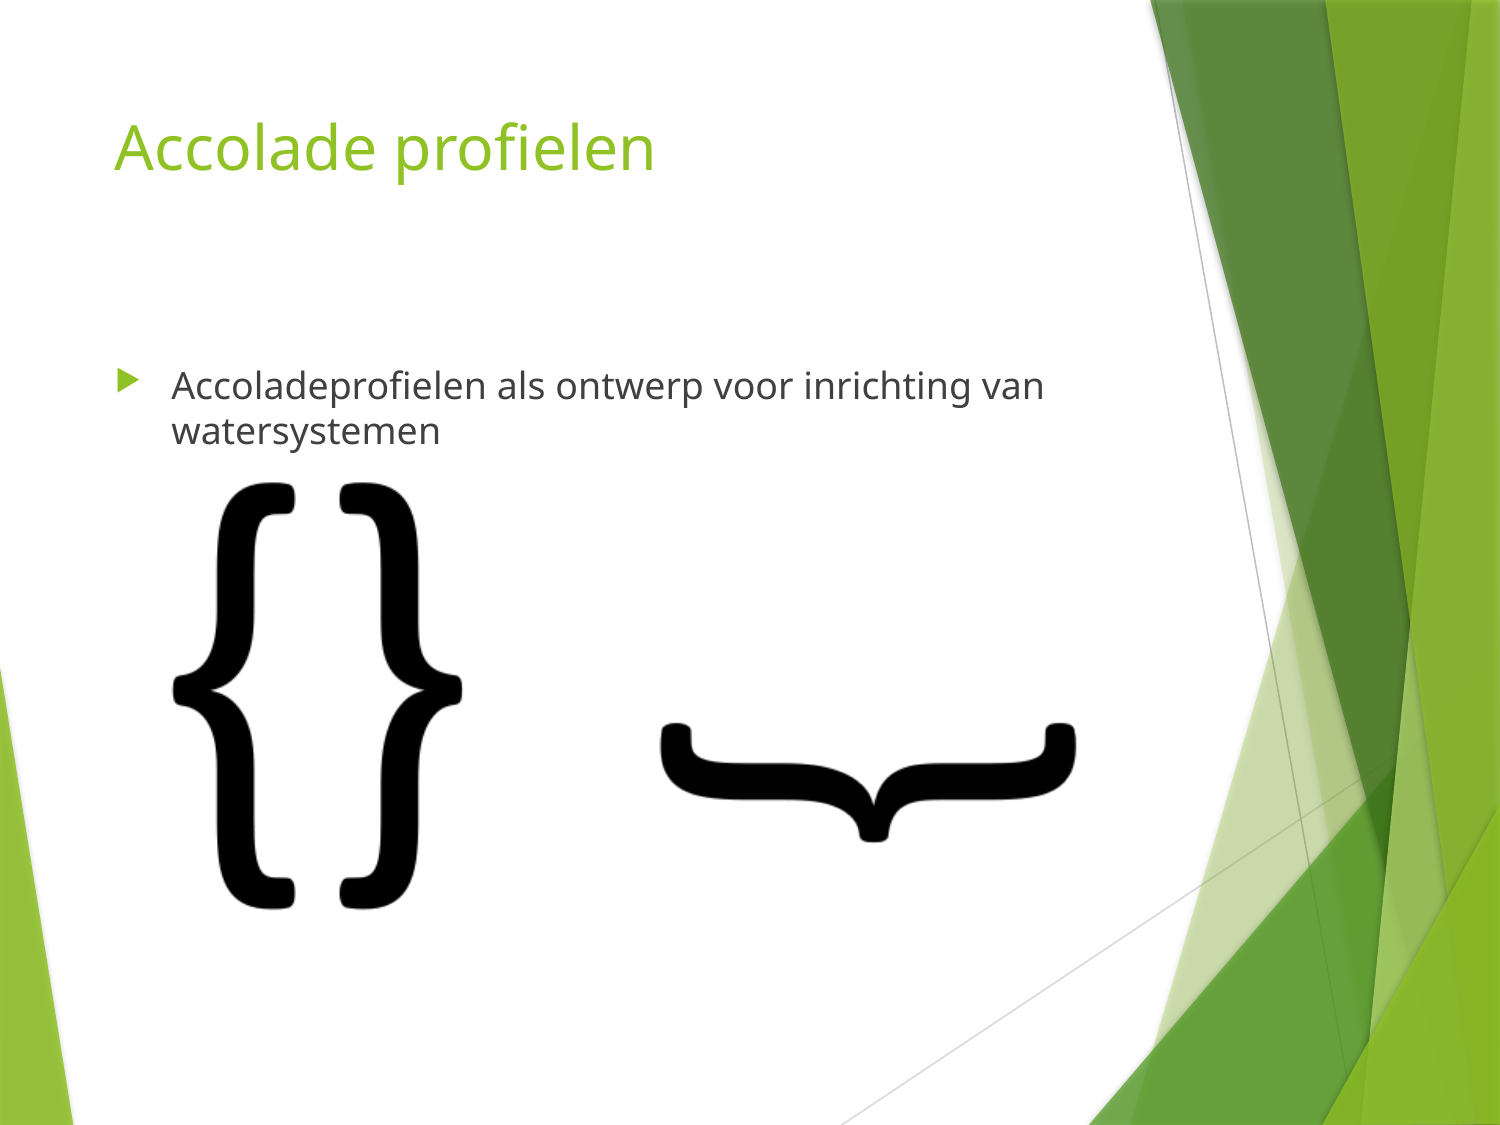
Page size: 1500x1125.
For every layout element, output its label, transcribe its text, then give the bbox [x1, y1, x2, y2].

picture [147, 467, 492, 927]
list Accoladeprofielen als ontwerp voor inrichting van watersystemen [99, 354, 1142, 992]
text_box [595, 455, 1117, 871]
title Accolade profielen [99, 99, 1142, 317]
